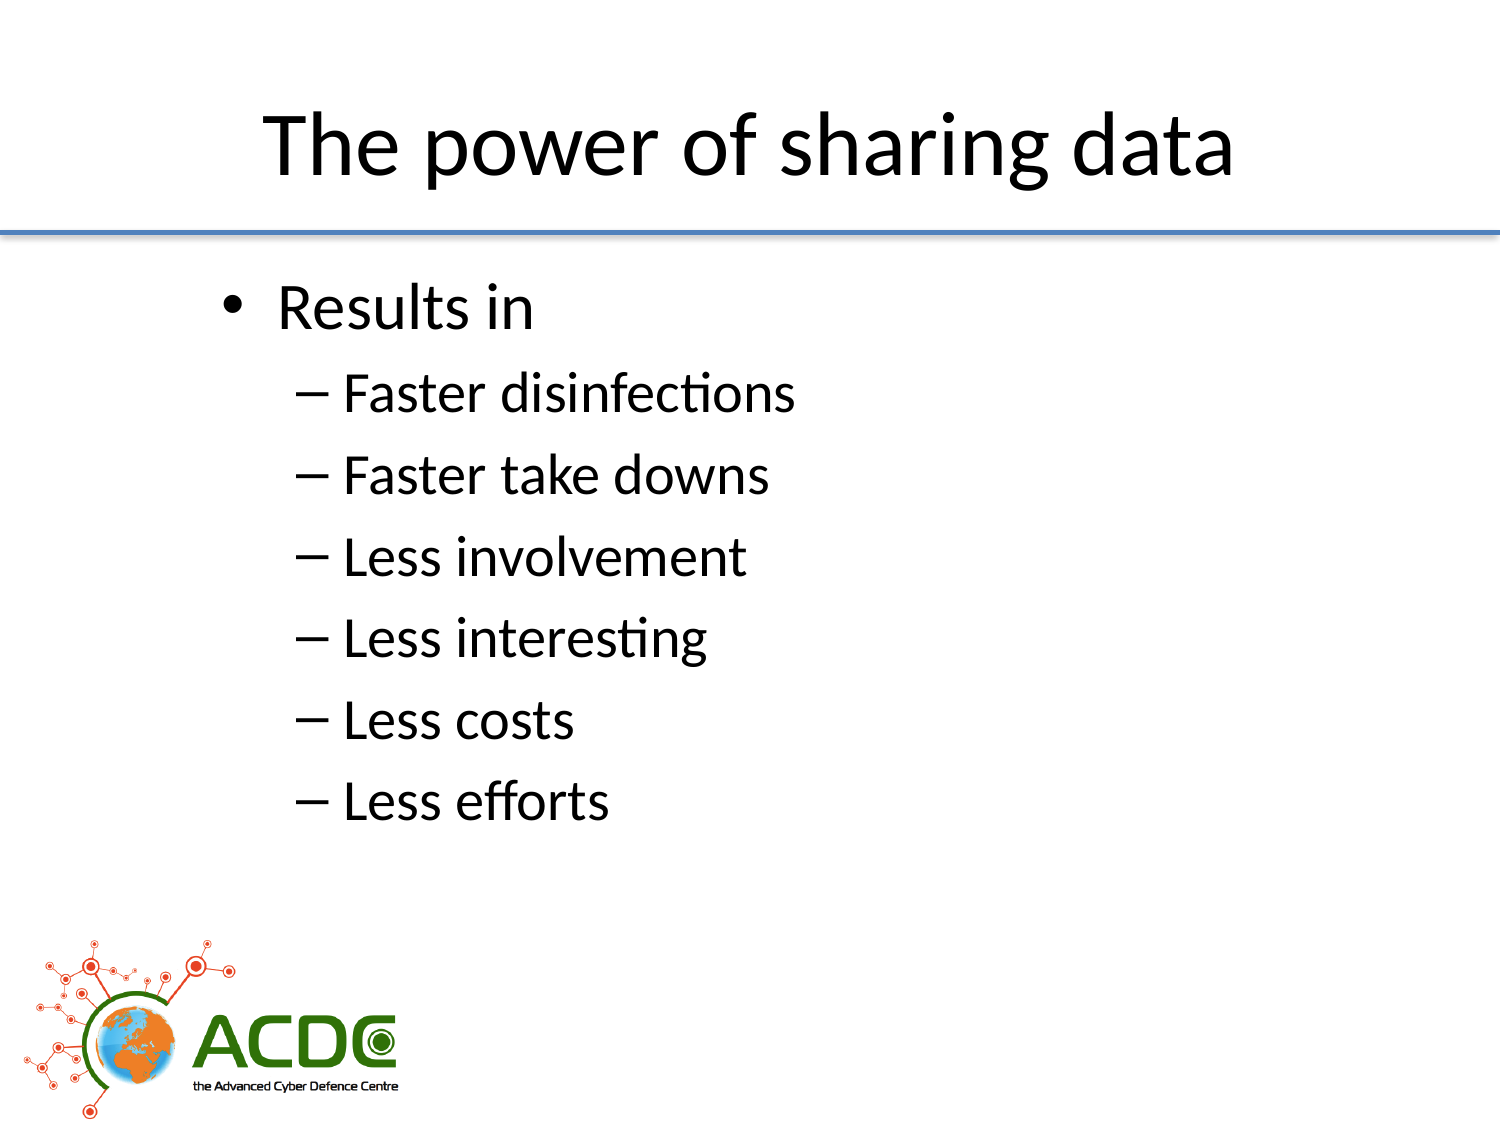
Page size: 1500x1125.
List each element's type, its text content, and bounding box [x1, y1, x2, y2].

title The power of sharing data [75, 45, 1425, 233]
picture [0, 934, 431, 1125]
list Results in Faster disinfections Faster take downs Less involvement Less interesting Less costs Less efforts [206, 255, 1500, 998]
